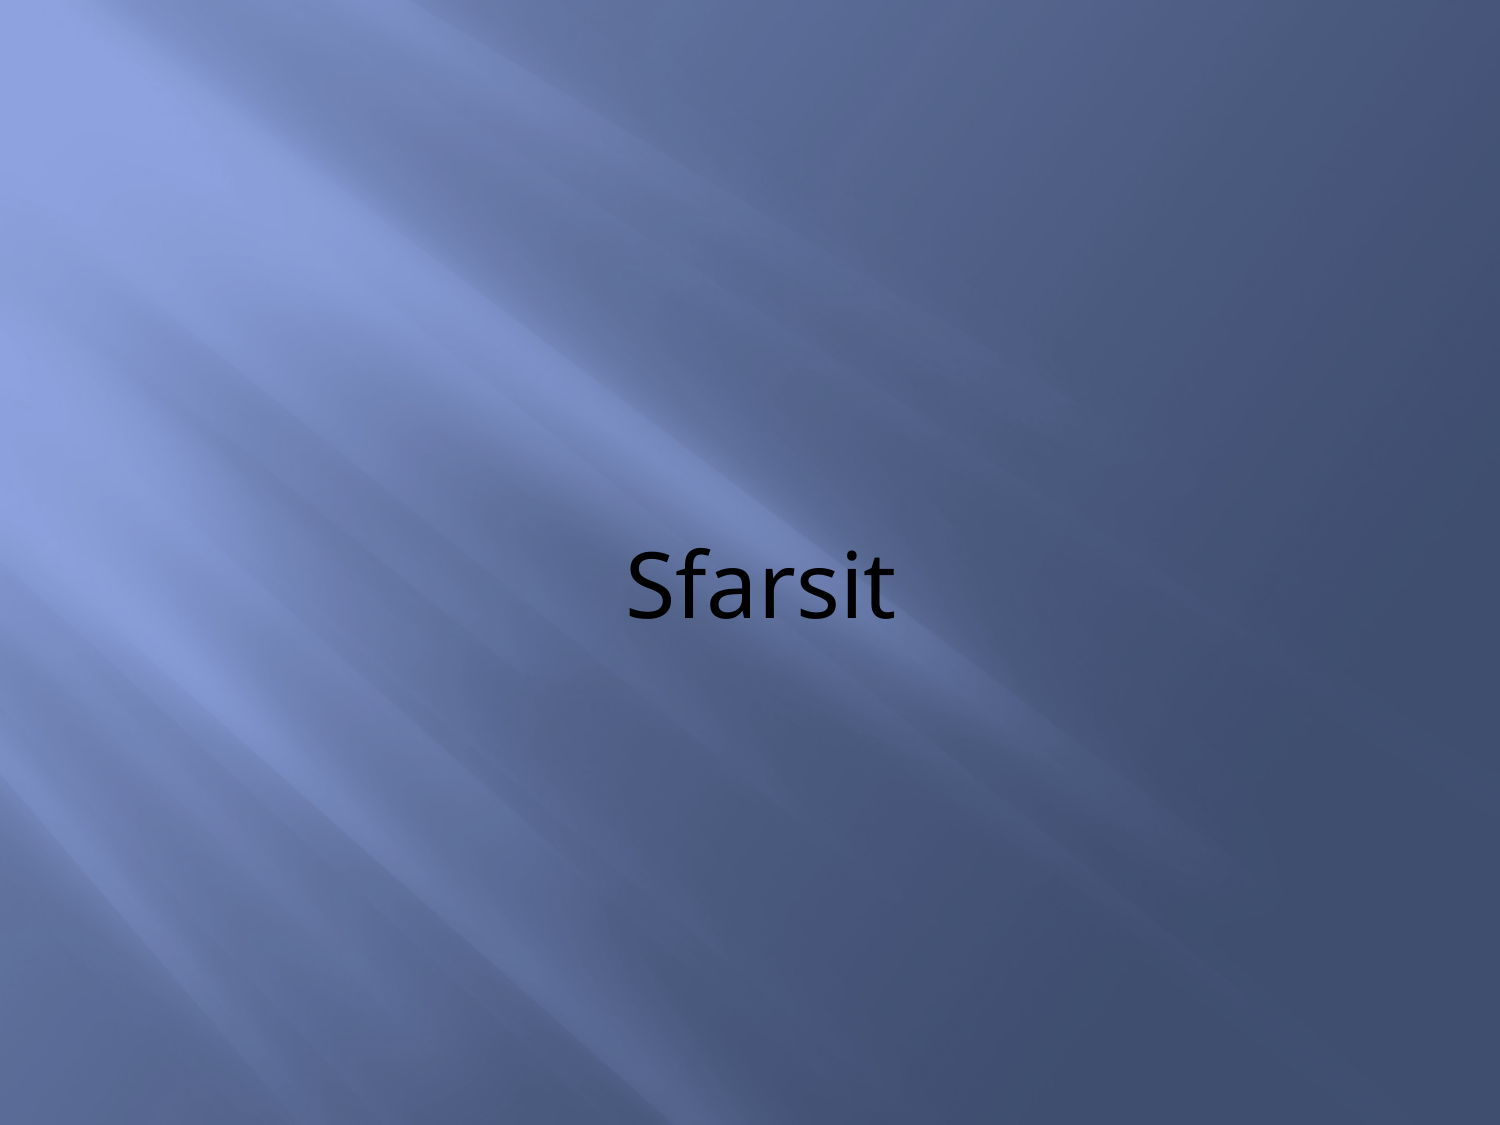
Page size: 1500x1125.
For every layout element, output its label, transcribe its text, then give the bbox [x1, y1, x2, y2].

list Sfarsit [75, 262, 1425, 1035]
